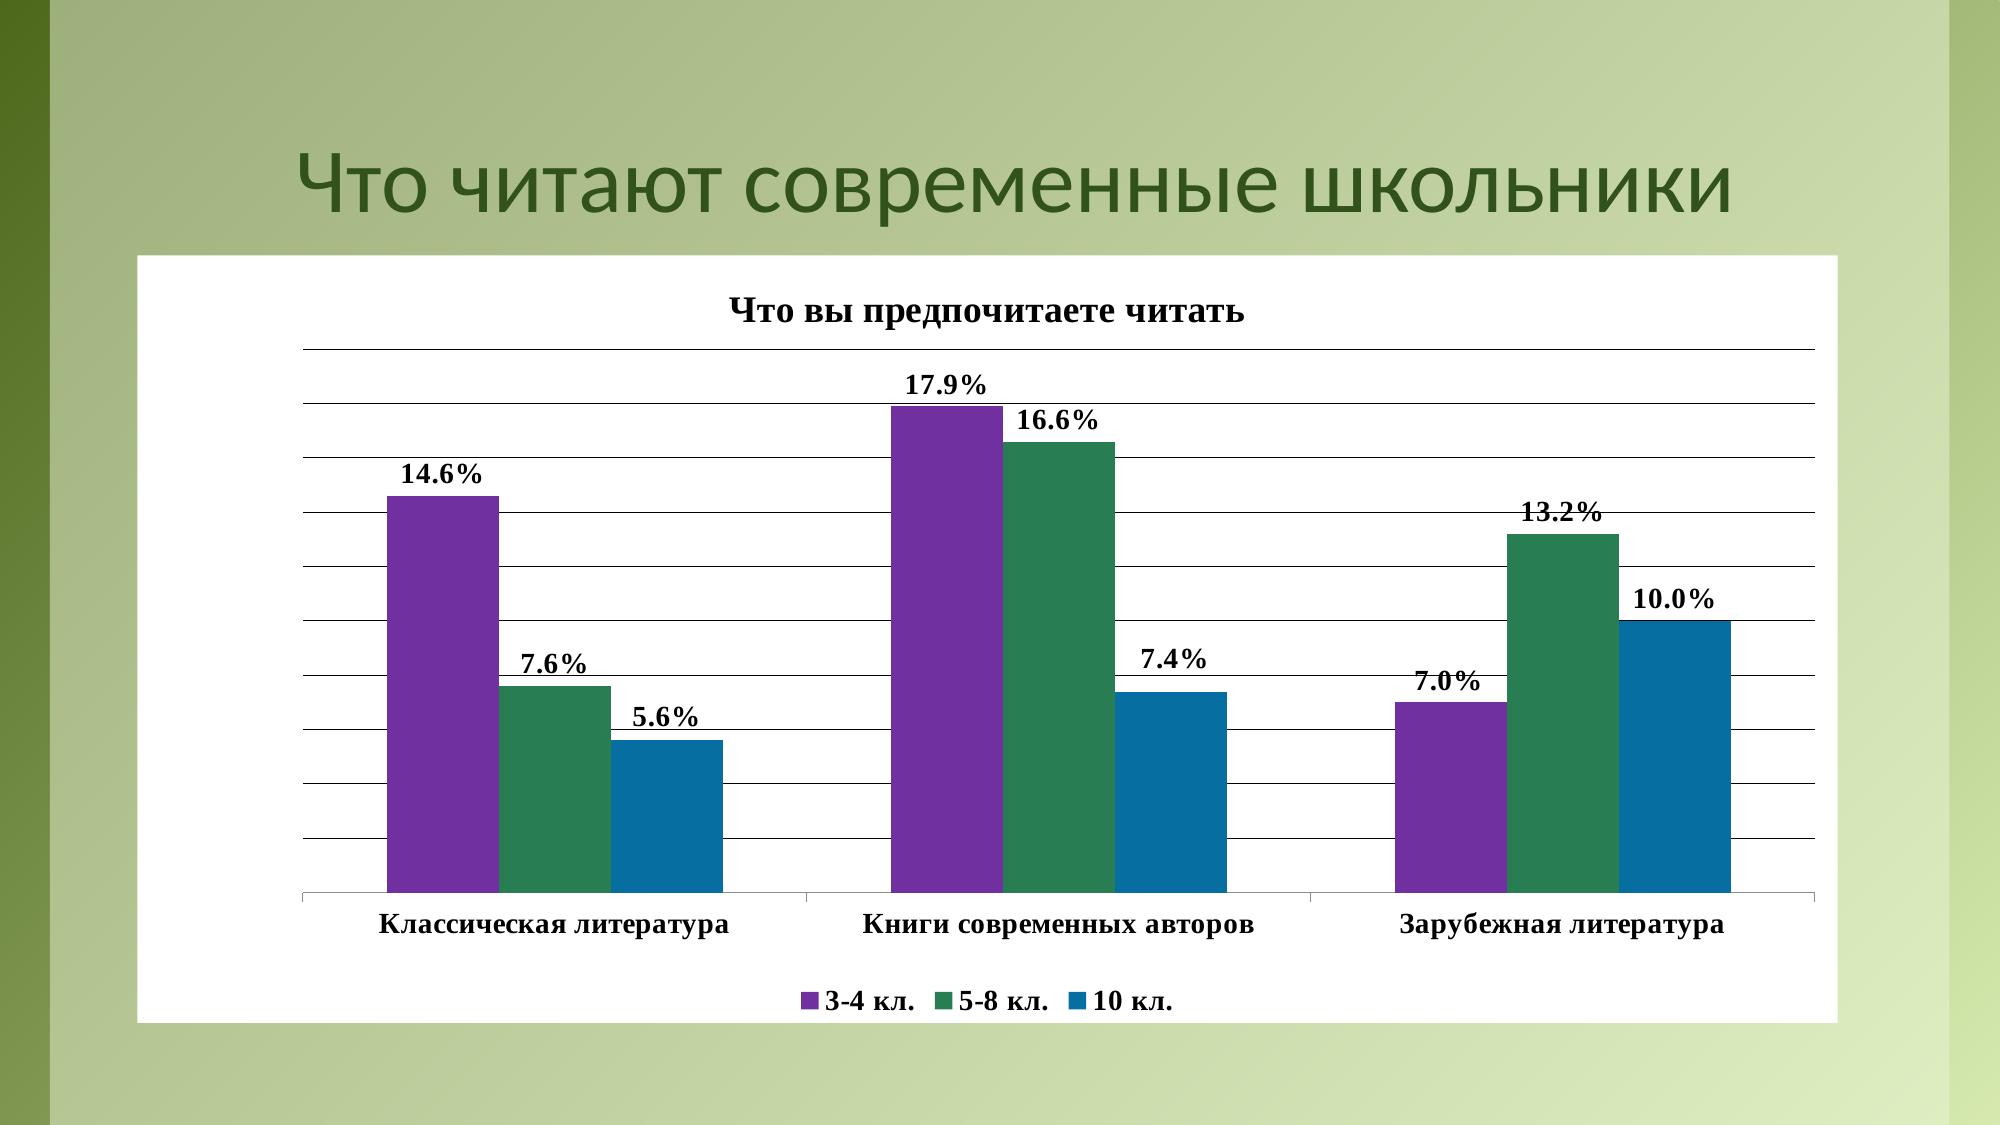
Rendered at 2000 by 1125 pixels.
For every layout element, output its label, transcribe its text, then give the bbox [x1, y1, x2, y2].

chart [137, 255, 1838, 1023]
title Что читают современные школьники [183, 12, 1850, 242]
